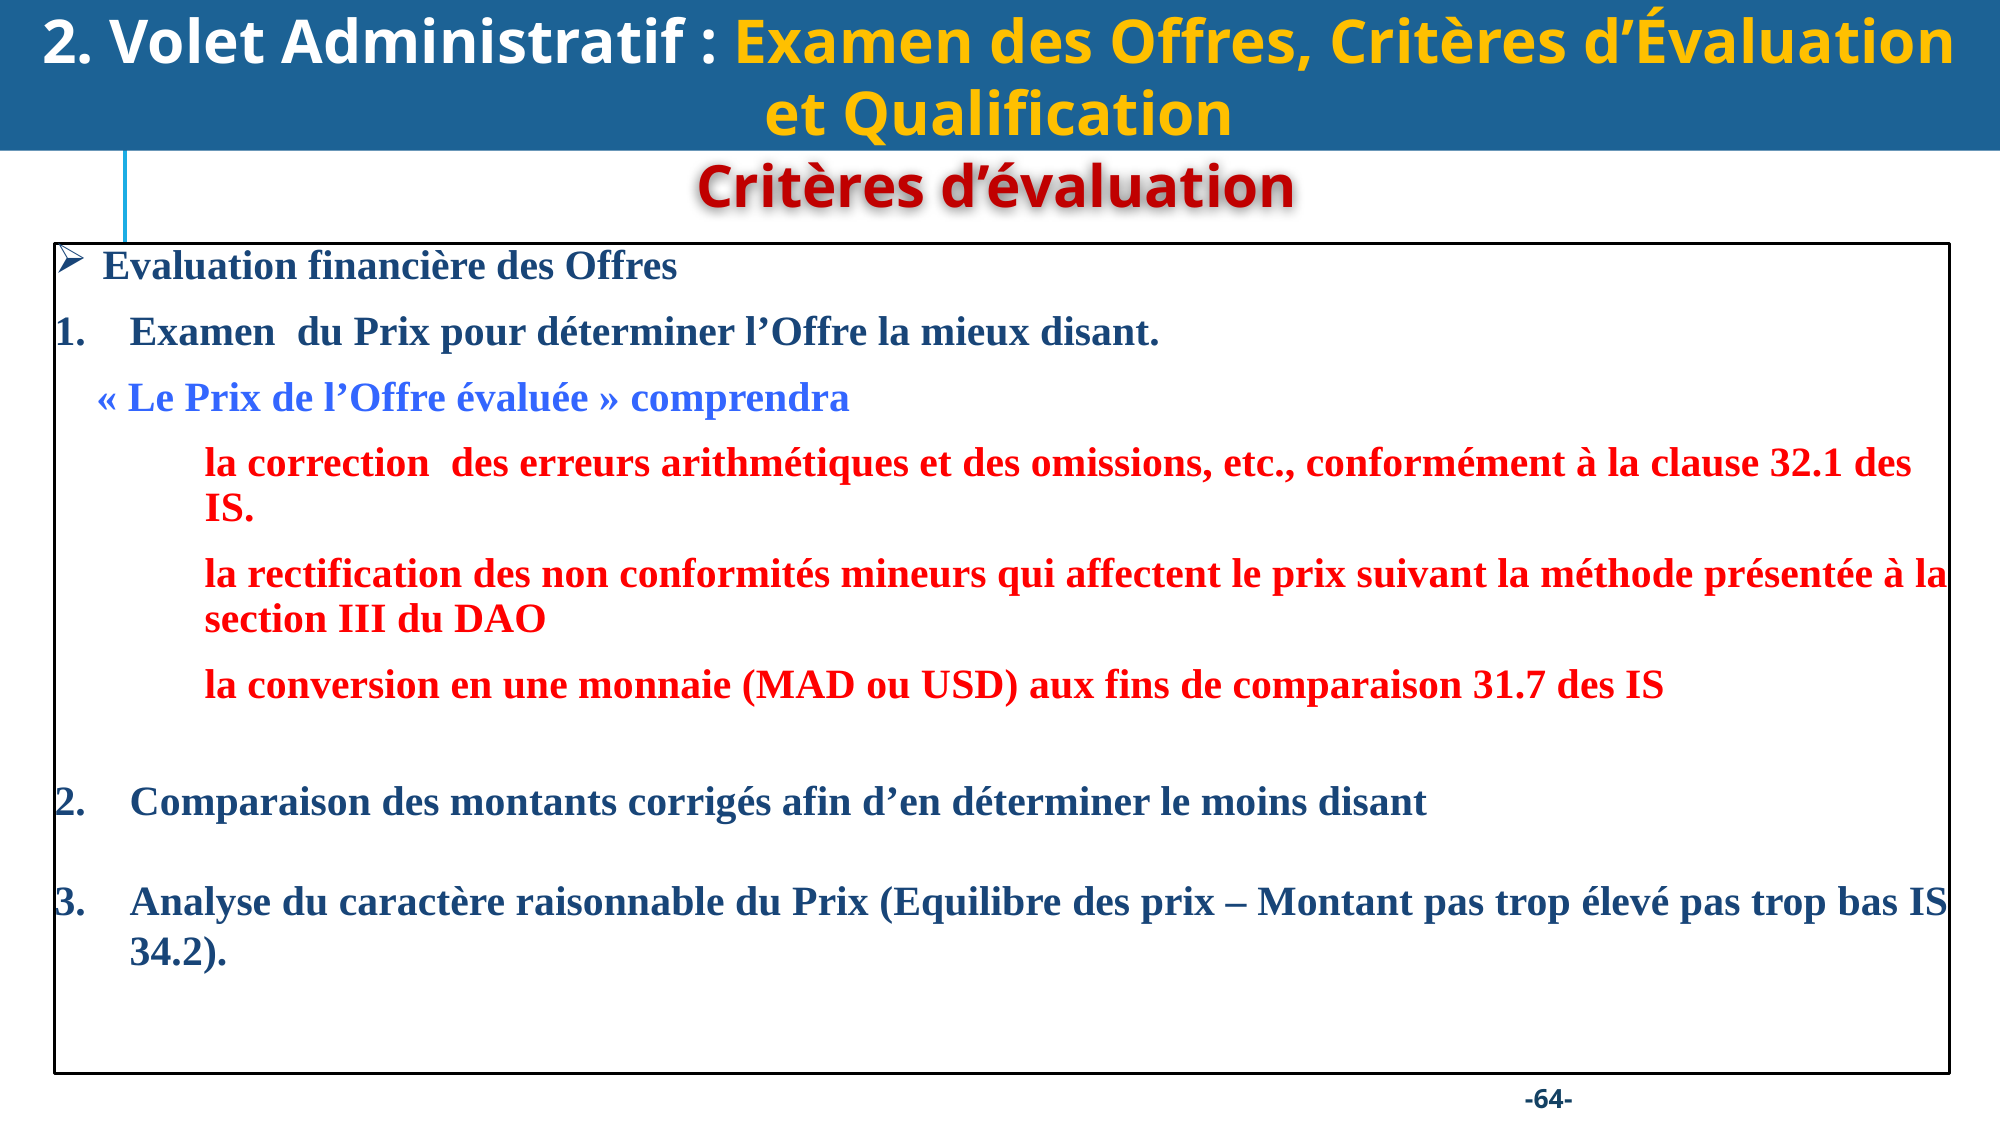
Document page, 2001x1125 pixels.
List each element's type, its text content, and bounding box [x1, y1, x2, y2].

text_box Critères d’évaluation [323, 150, 1670, 218]
text_box 2. Volet Administratif : Examen des Offres, Critères d’Évaluation et Qualification [0, 0, 2000, 152]
text_box Evaluation financière des Offres Examen du Prix pour déterminer l’Offre la mieux disant. « Le Prix de l’Offre évaluée » comprendra la correction des erreurs arithmétiques et des omissions, etc., conformément à la clause 32.1 des IS. la rectification des non conformités mineurs qui affectent le prix suivant la méthode présentée à la section III du DAO la conversion en une monnaie (MAD ou USD) aux fins de comparaison 31.7 des IS Comparaison des montants corrigés afin d’en déterminer le moins disant Analyse du caractère raisonnable du Prix (Equilibre des prix – Montant pas trop élevé pas trop bas IS 34.2). [53, 242, 1951, 1075]
slide_number -64- [1510, 1083, 1971, 1116]
